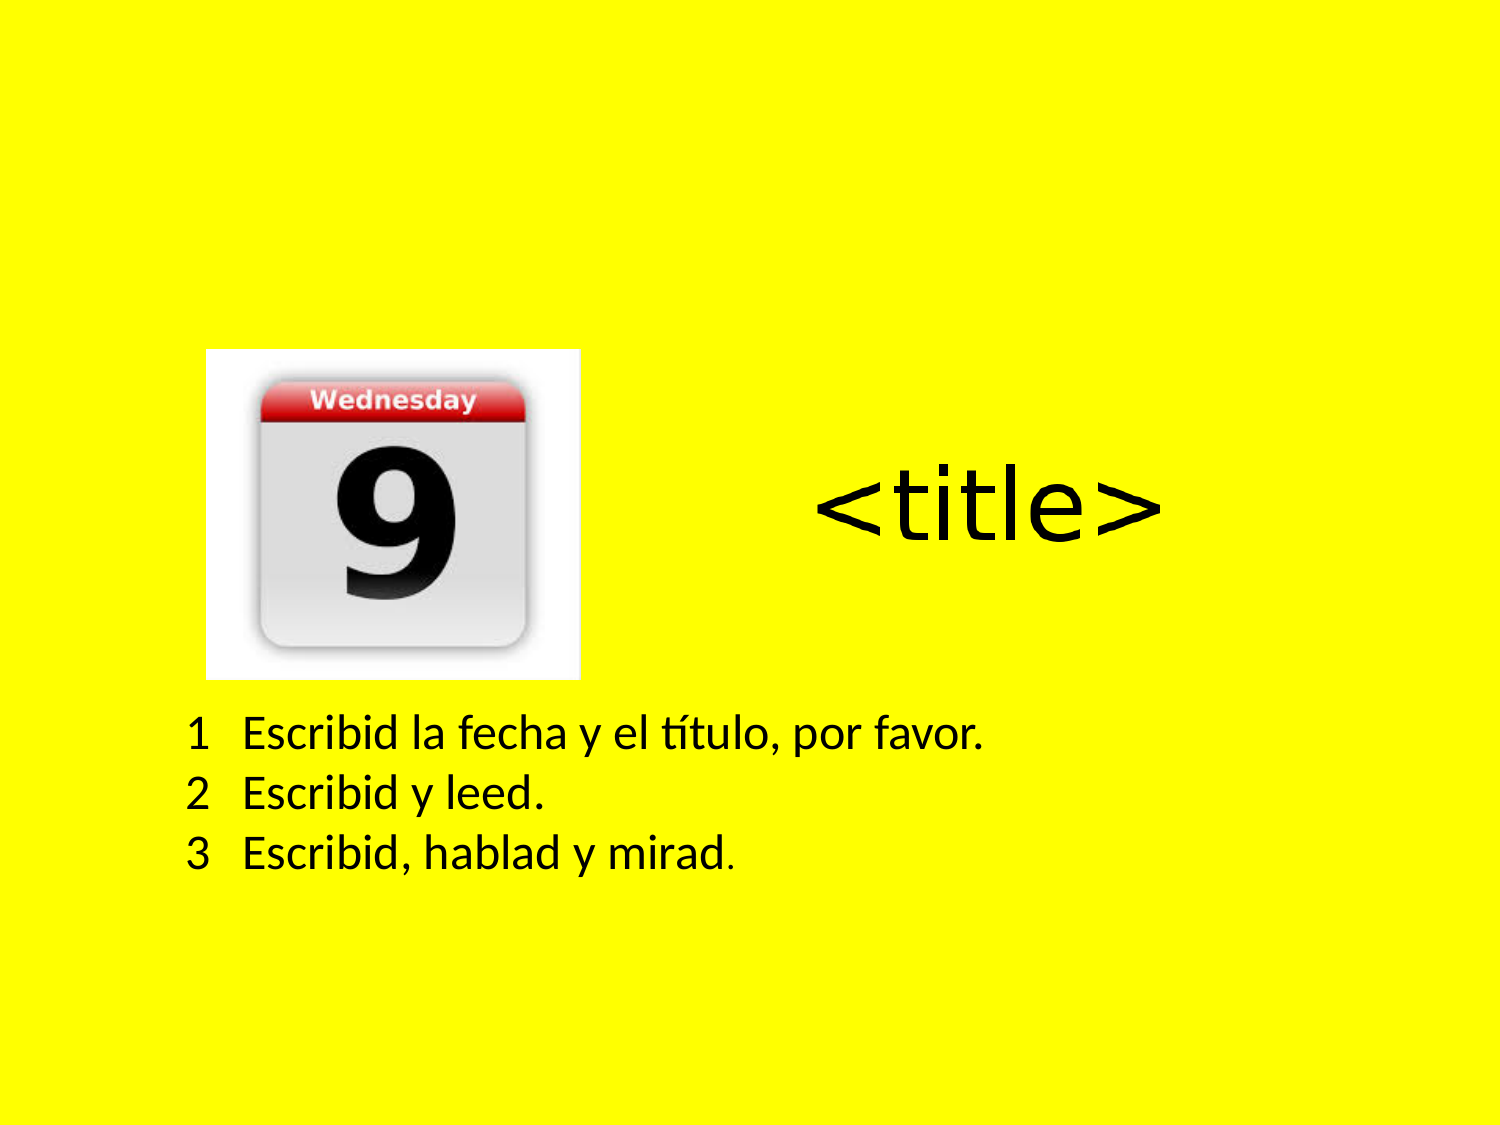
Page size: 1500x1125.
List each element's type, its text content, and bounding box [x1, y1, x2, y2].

picture [206, 349, 581, 680]
text_box Escribid la fecha y el título, por favor. Escribid y leed. Escribid, hablad y mirad. [171, 692, 1329, 888]
picture [808, 326, 1167, 685]
